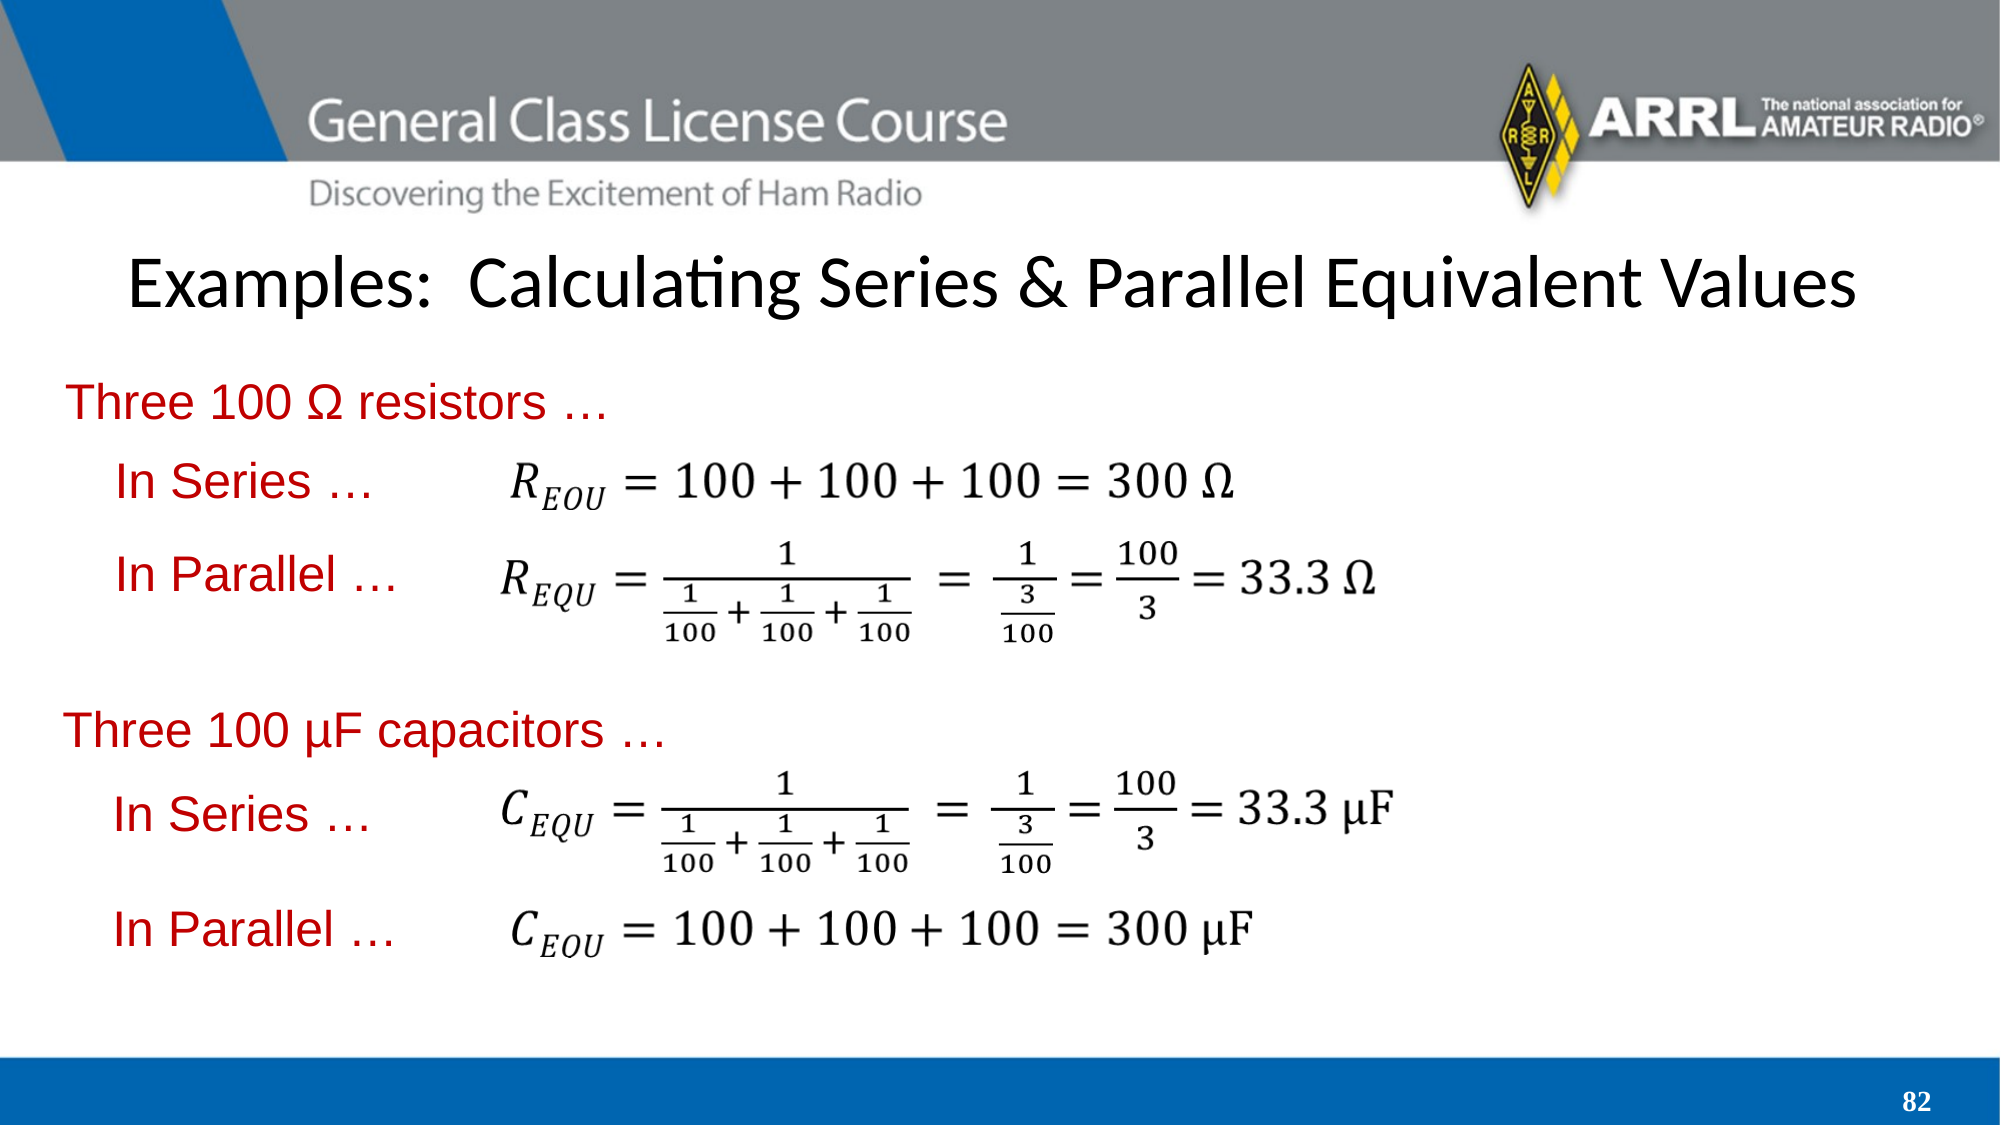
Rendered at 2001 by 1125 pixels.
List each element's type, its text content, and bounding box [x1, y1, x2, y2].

text_box In Series … [97, 773, 461, 849]
picture [0, 0, 2001, 1125]
text_box Three 100 Ω resistors … [49, 362, 1788, 438]
text_box Three 100 µF capacitors … [47, 690, 1786, 766]
text_box In Series … [99, 441, 463, 516]
title Examples: Calculating Series & Parallel Equivalent Values [50, 224, 1938, 363]
text_box [499, 896, 1263, 958]
text_box [499, 763, 1619, 874]
text_box In Parallel … [97, 889, 461, 964]
text_box [499, 448, 1244, 510]
text_box In Parallel … [99, 534, 463, 609]
text_box [499, 533, 1619, 643]
